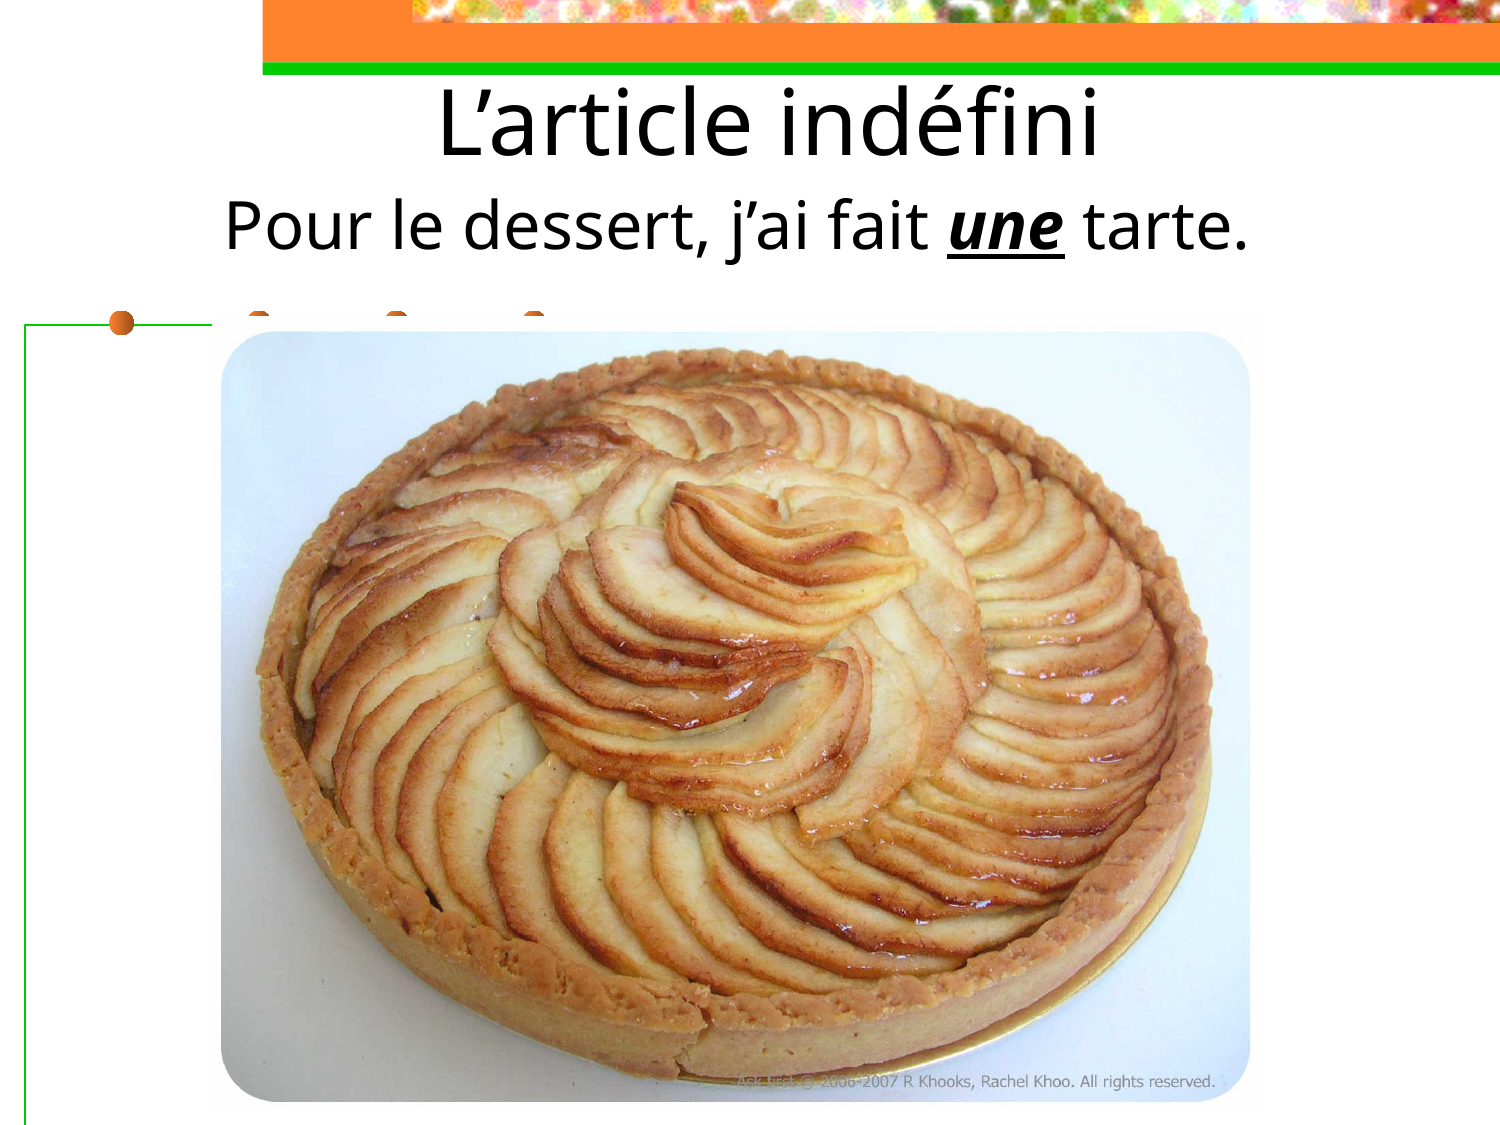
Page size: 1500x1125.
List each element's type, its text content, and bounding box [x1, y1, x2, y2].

list Pour le dessert, j’ai fait une tarte. [99, 174, 1375, 288]
picture [212, 315, 1263, 1113]
picture [412, 0, 1500, 23]
title L’article indéfini [100, 37, 1438, 200]
